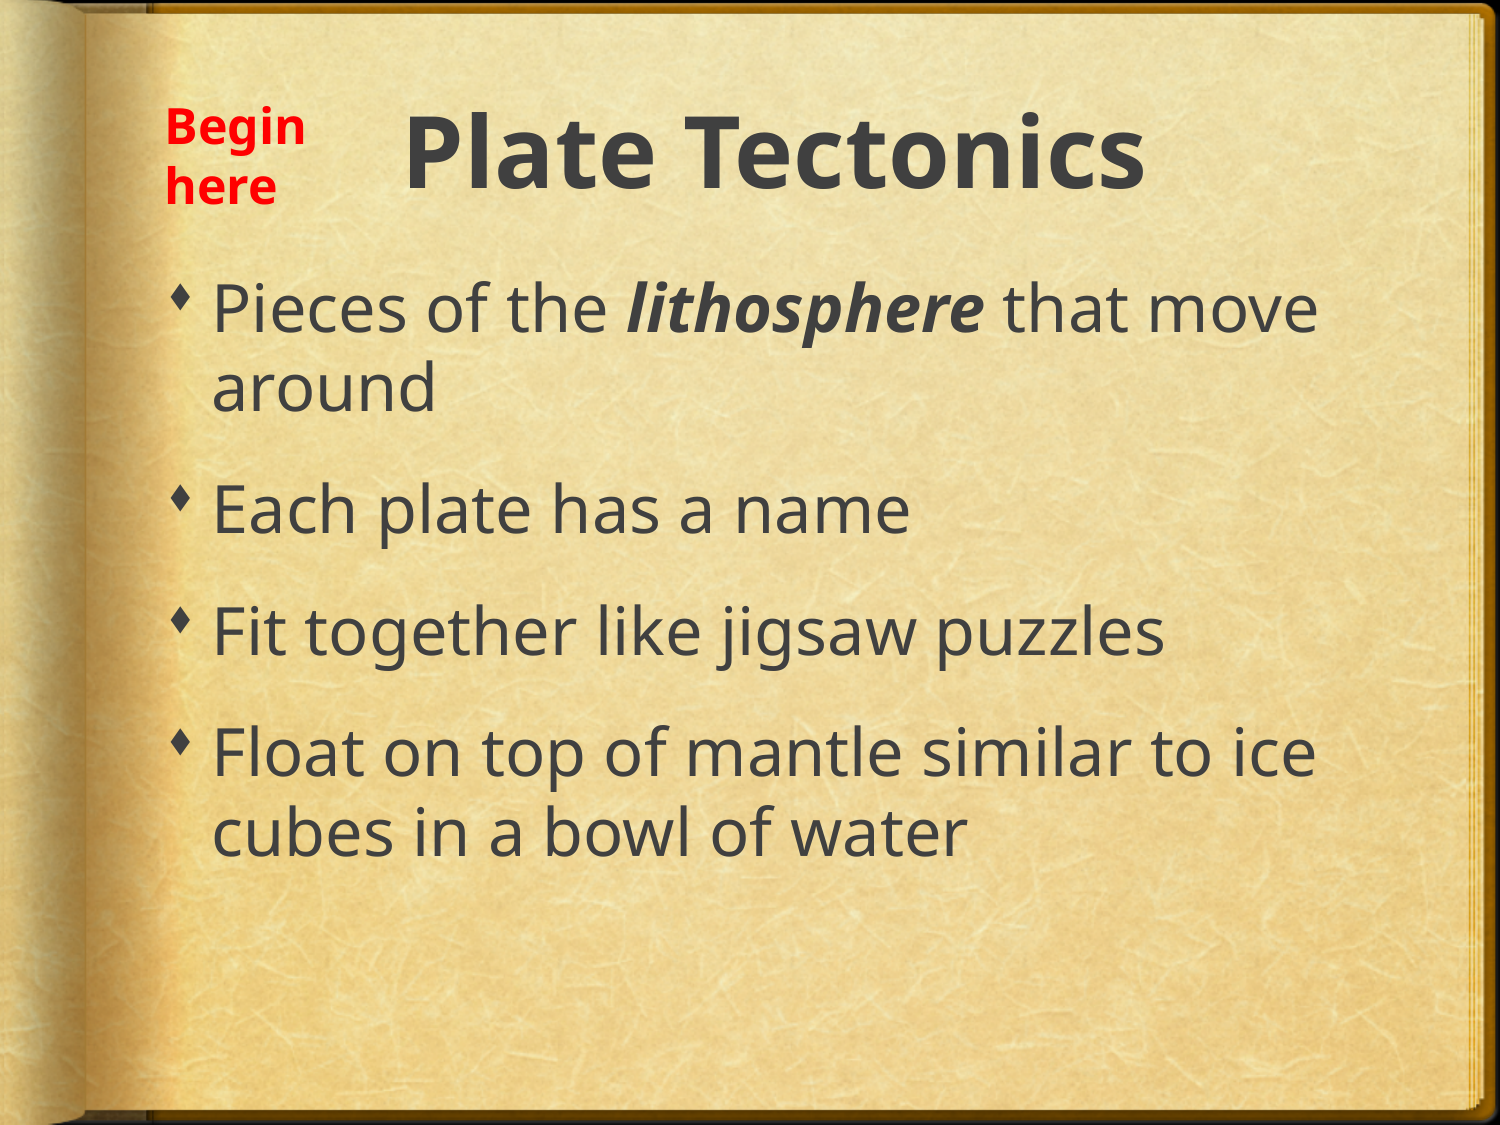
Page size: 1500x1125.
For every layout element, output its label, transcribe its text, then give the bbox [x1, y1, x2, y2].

title Plate Tectonics [178, 45, 1372, 257]
picture [0, 0, 1500, 1125]
text_box Begin here [150, 87, 413, 223]
list Pieces of the lithosphere that move around Each plate has a name Fit together like jigsaw puzzles Float on top of mantle similar to ice cubes in a bowl of water [150, 257, 1425, 1025]
